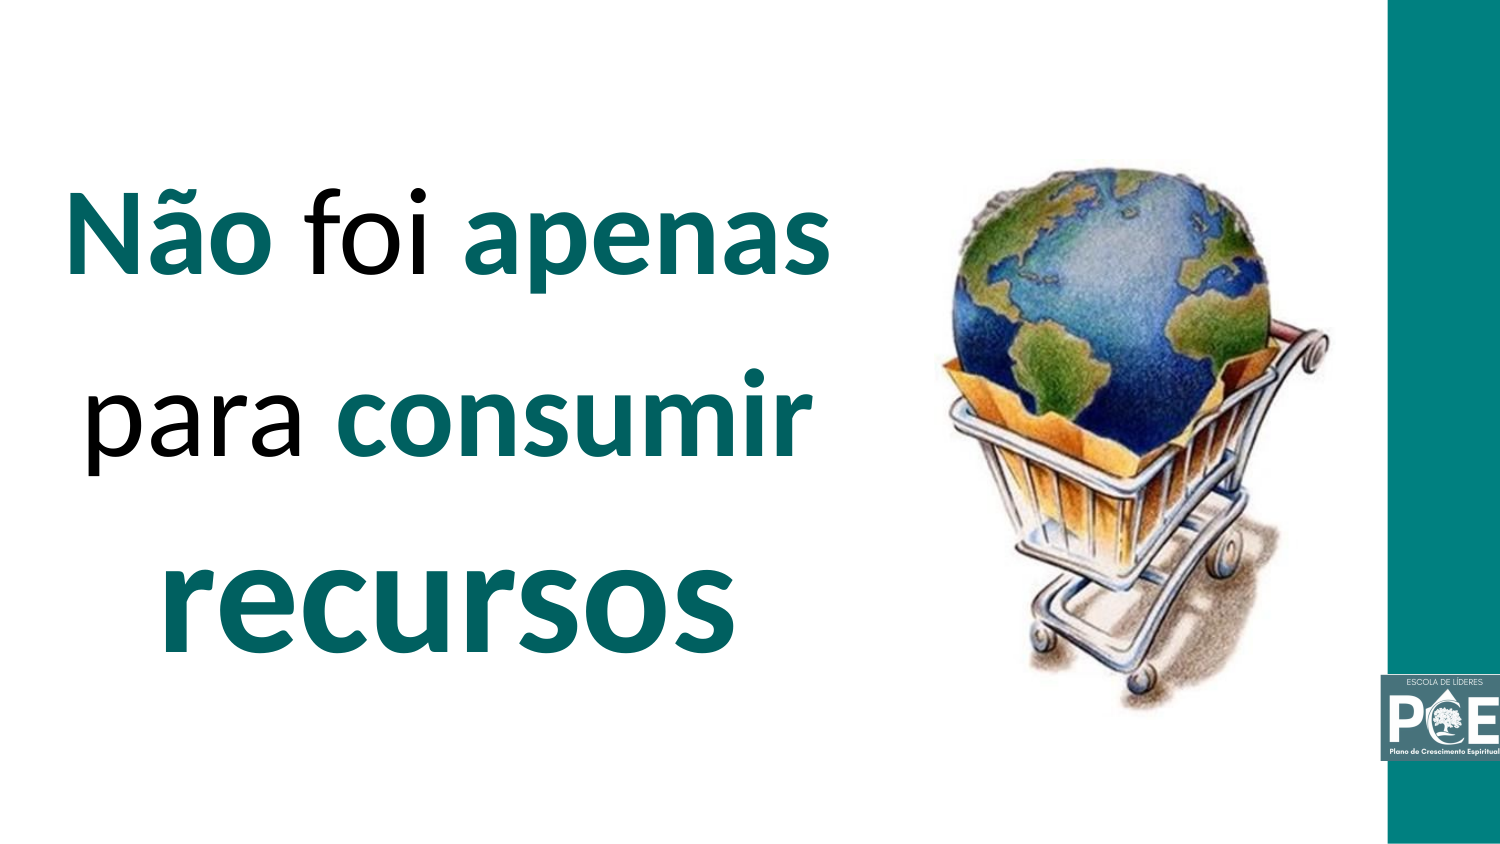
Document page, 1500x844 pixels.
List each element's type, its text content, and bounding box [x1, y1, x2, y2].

picture [934, 159, 1336, 720]
text_box para consumir [47, 323, 849, 478]
text_box Não foi apenas [47, 141, 849, 307]
text_box recursos [47, 478, 849, 694]
picture [1380, 674, 1500, 761]
